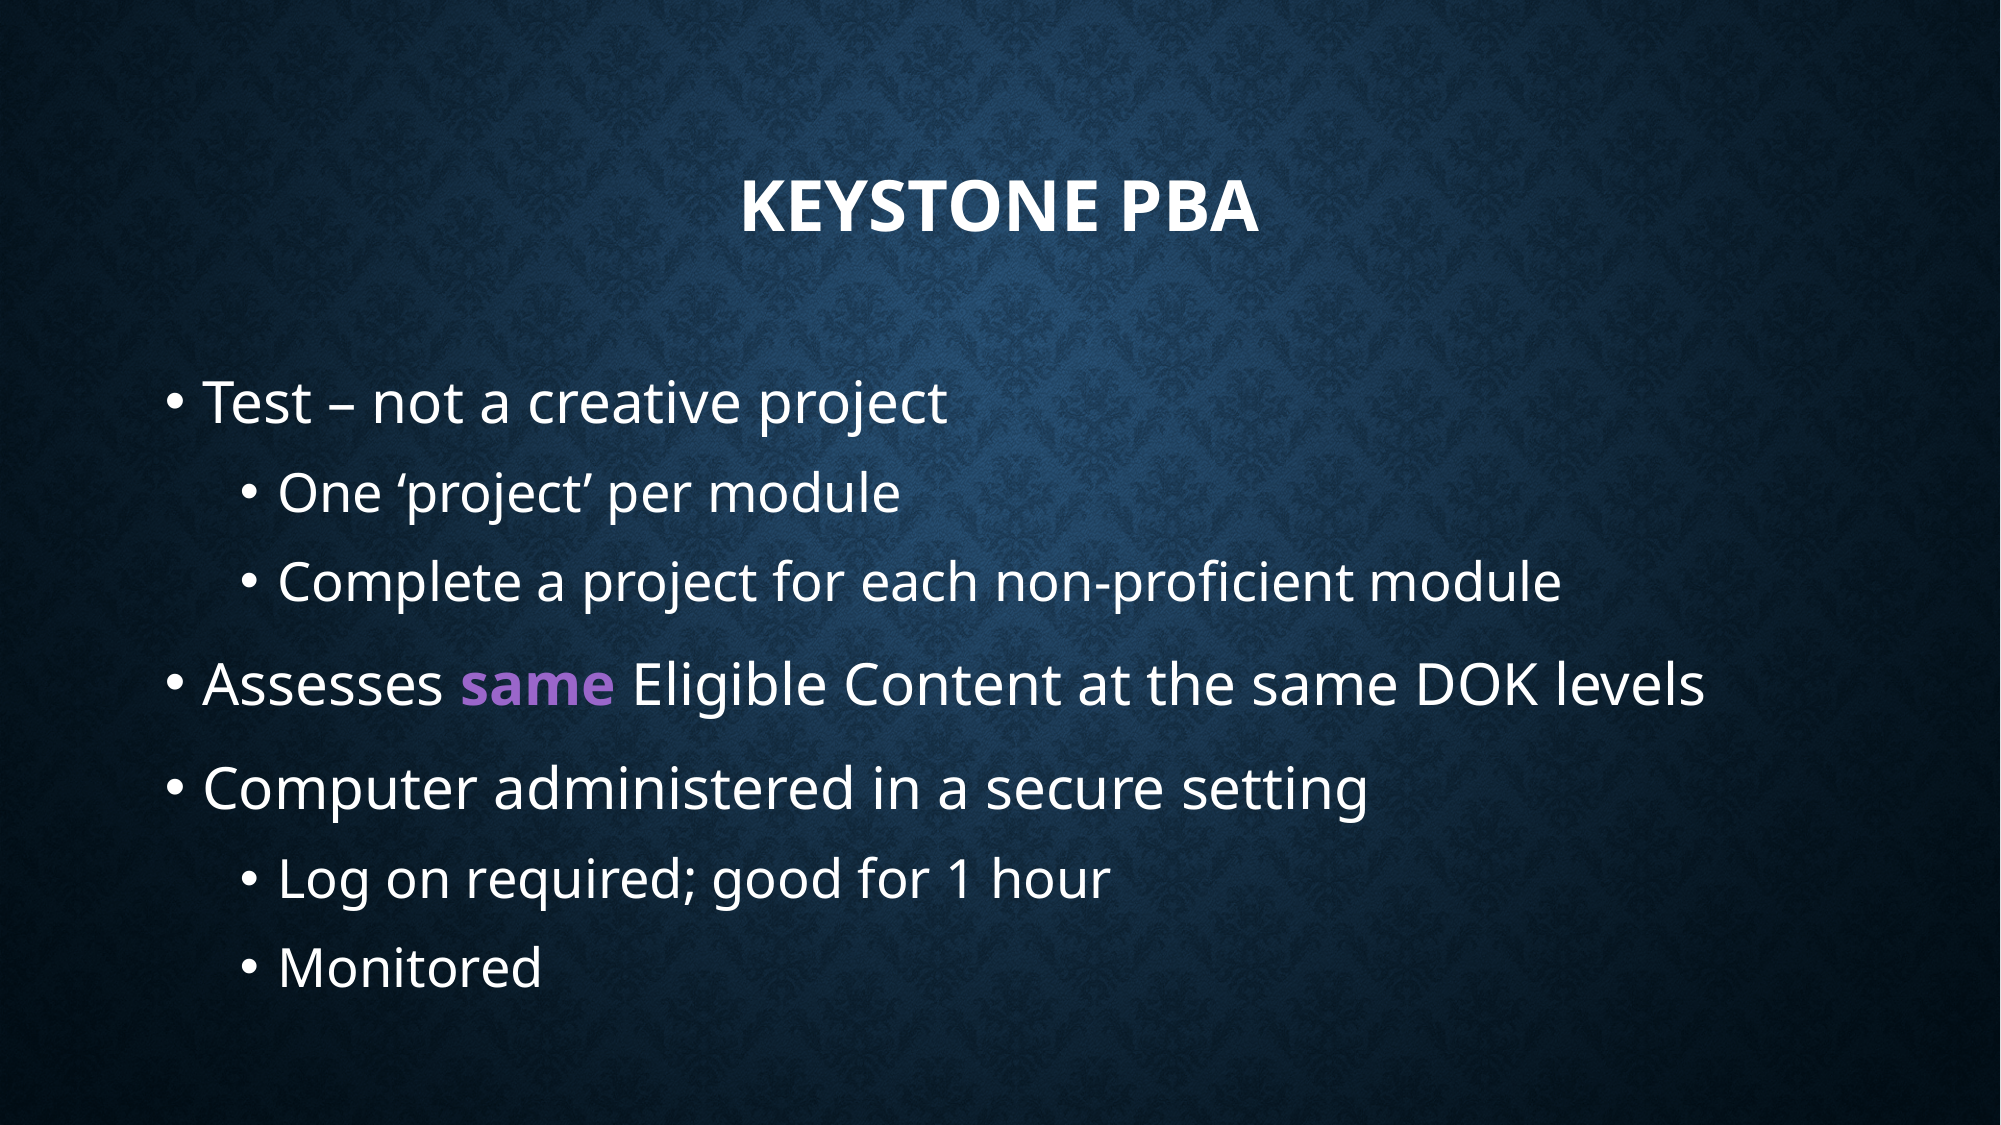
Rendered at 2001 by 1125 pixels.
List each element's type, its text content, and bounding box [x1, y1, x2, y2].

title Keystone PBA [149, 99, 1849, 318]
list Test – not a creative project One ‘project’ per module Complete a project for each non-proficient module Assesses same Eligible Content at the same DOK levels Computer administered in a secure setting Log on required; good for 1 hour Monitored [149, 343, 1849, 1086]
